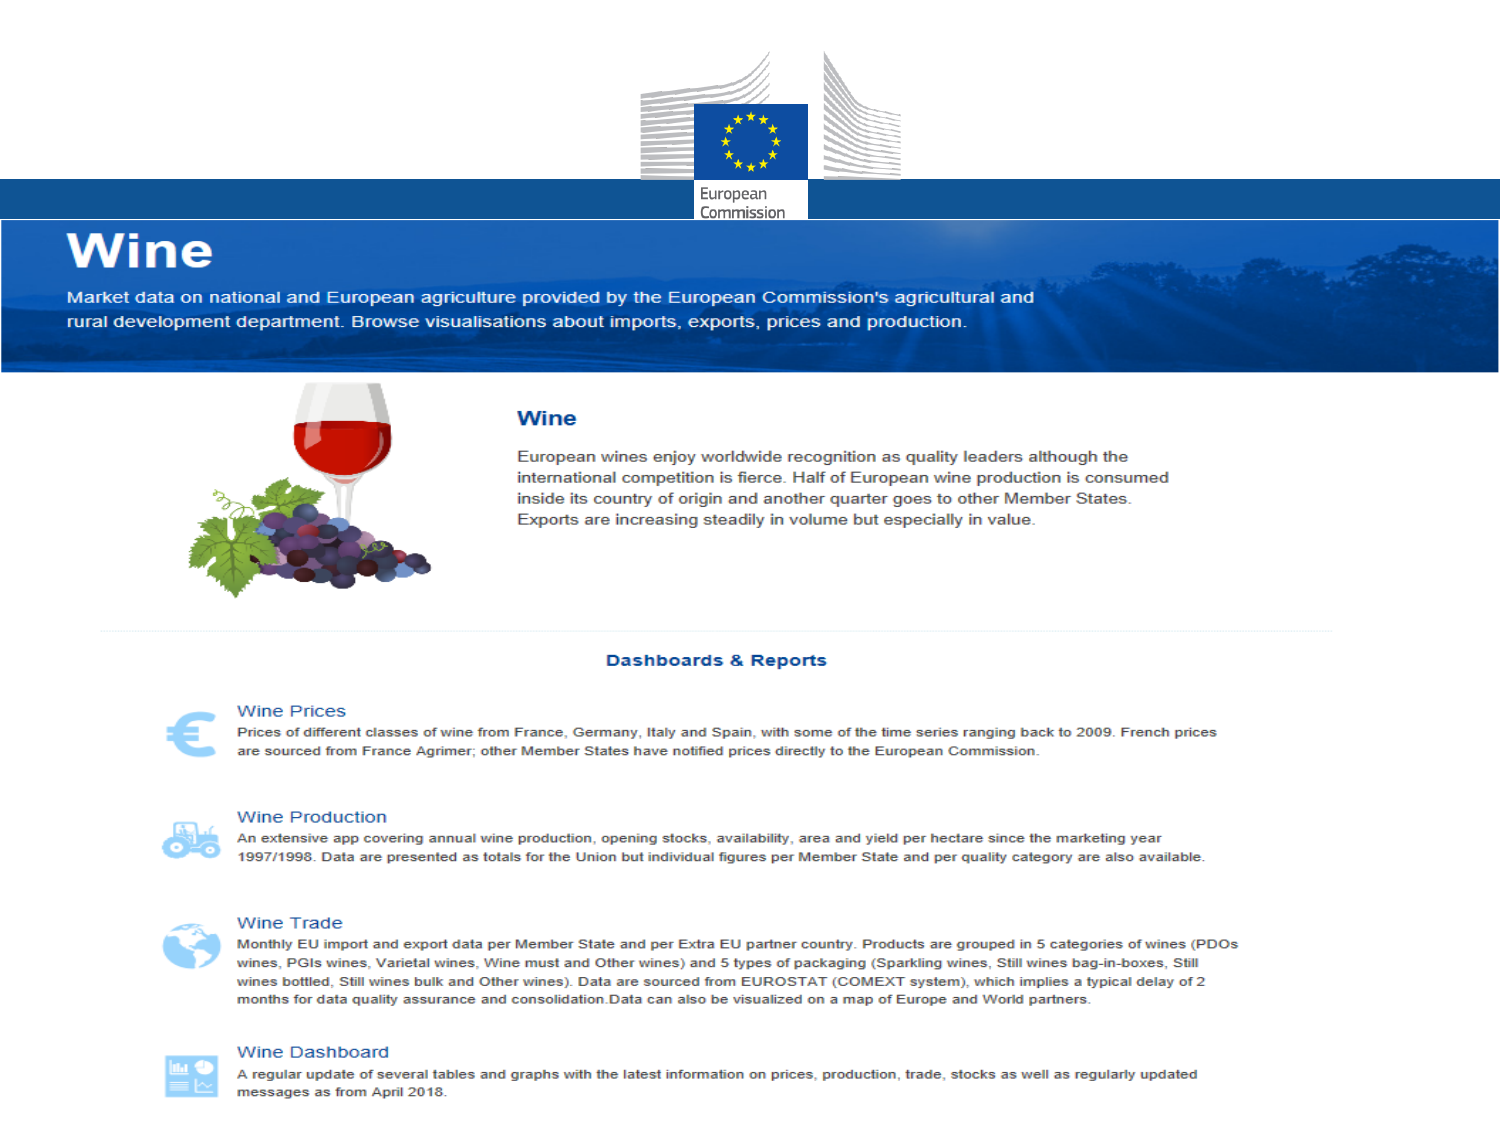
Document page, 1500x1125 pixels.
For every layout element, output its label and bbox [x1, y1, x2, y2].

picture [0, 219, 1500, 1125]
